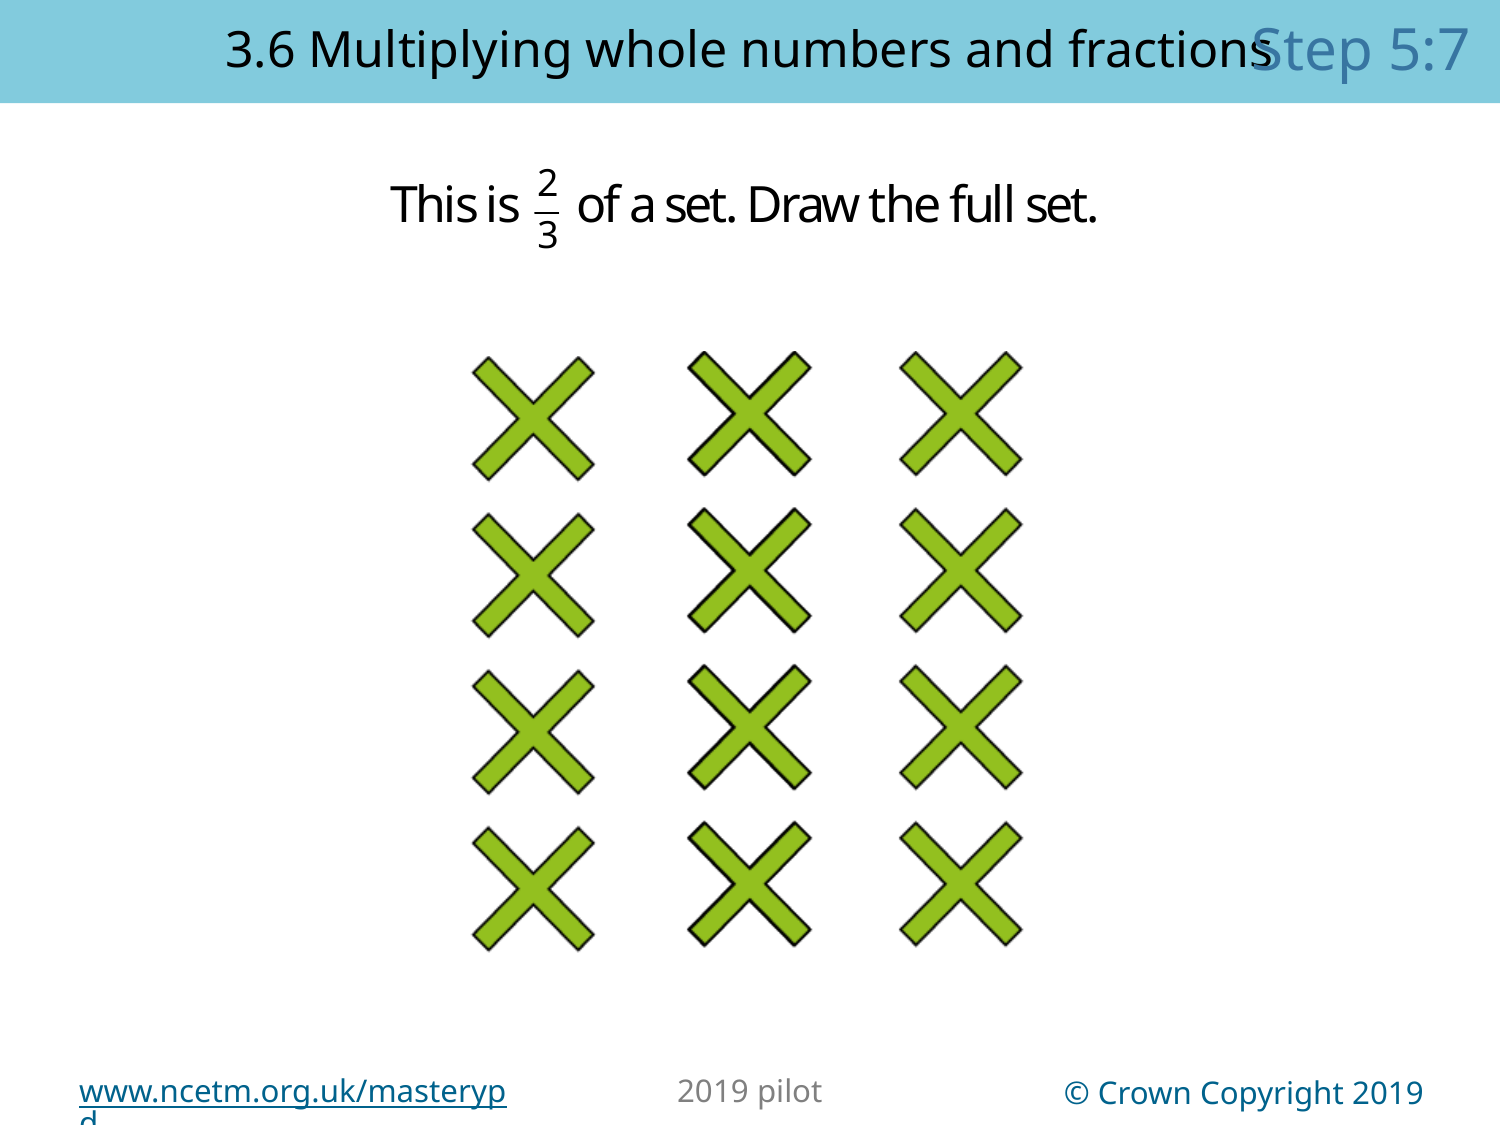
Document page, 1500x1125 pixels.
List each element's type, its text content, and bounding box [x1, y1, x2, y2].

picture [10, 351, 1060, 994]
list Step 5:7 [0, 0, 1500, 104]
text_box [386, 161, 1114, 254]
